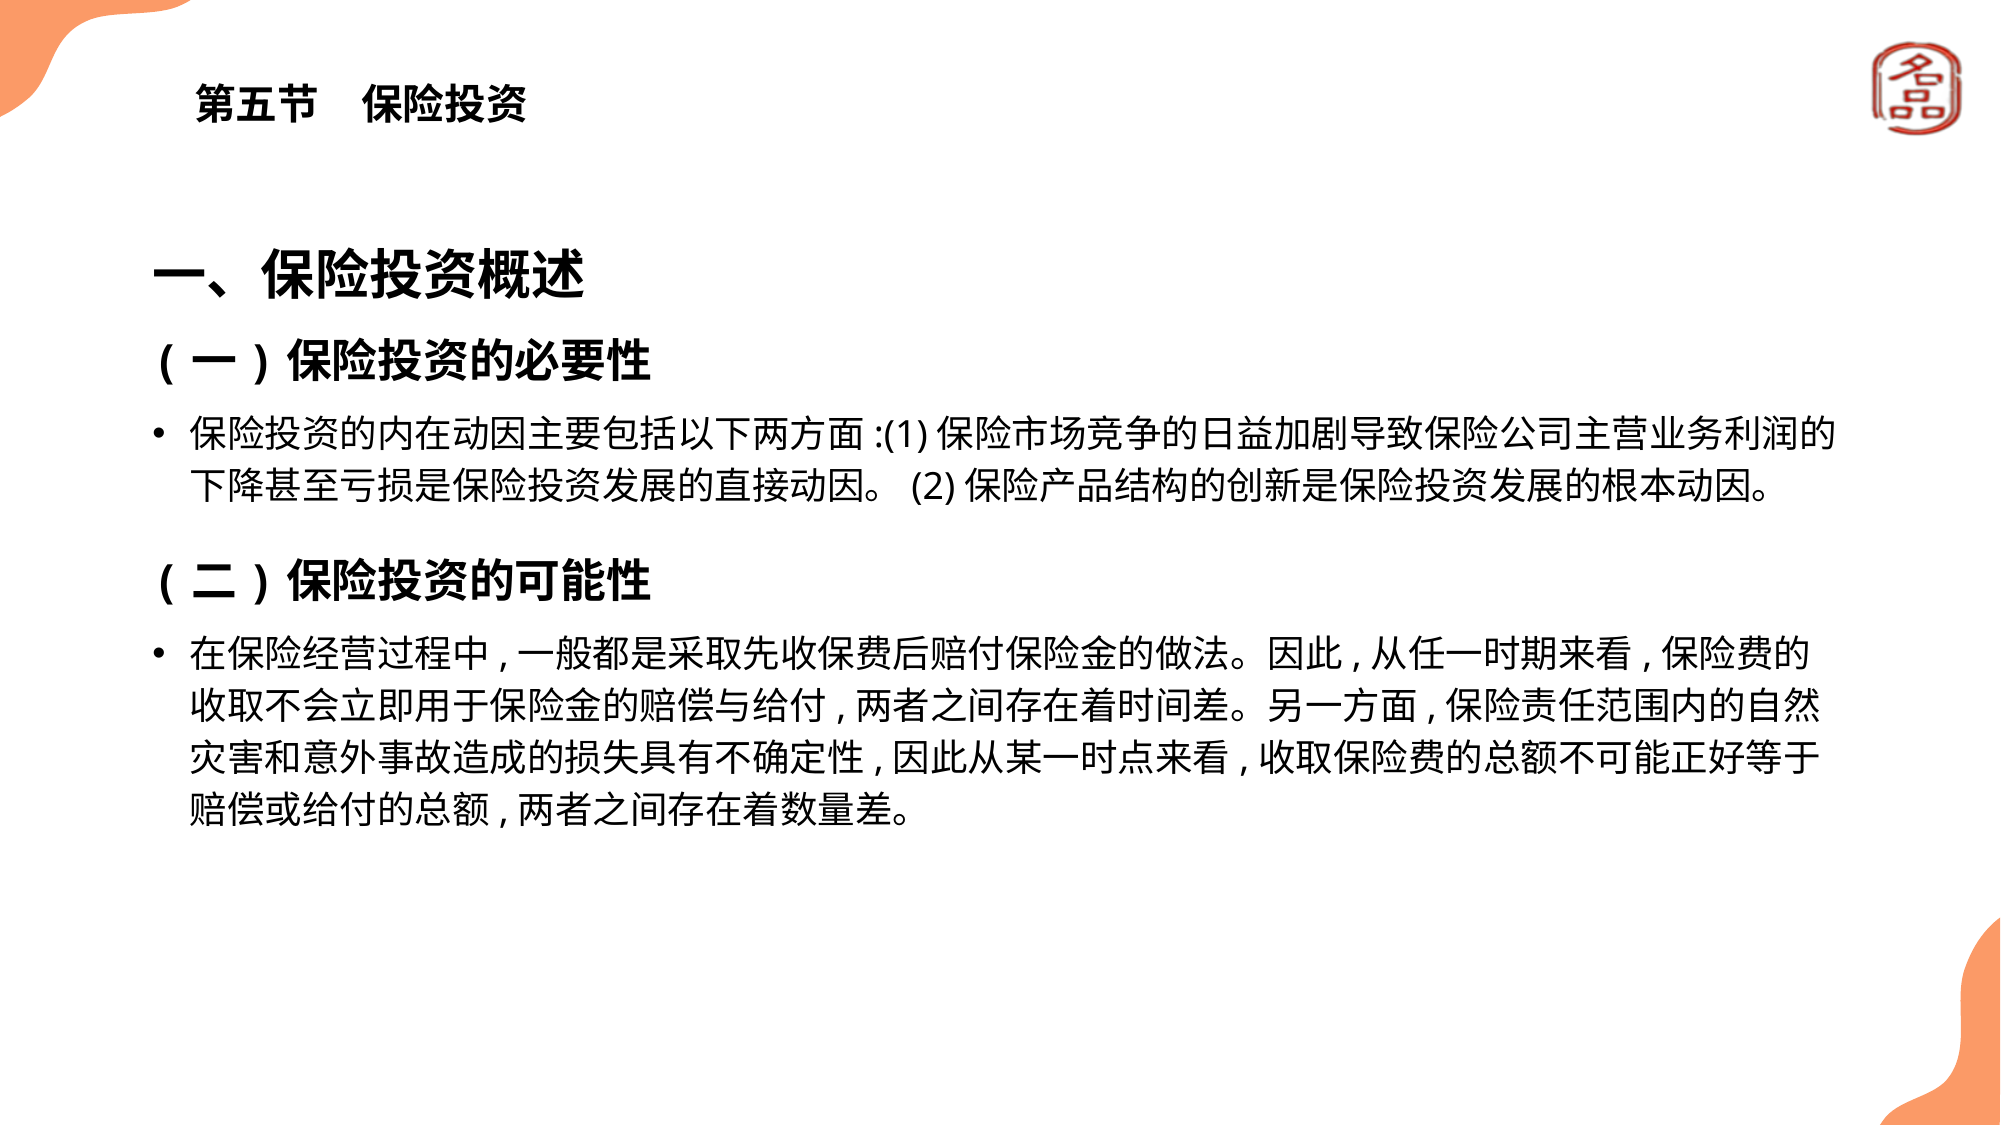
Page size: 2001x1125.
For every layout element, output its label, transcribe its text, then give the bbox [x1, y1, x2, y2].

list 一、保险投资概述 (一)保险投资的必要性 保险投资的内在动因主要包括以下两方面:(1)保险市场竞争的日益加剧导致保险公司主营业务利润的下降甚至亏损是保险投资发展的直接动因。(2)保险产品结构的创新是保险投资发展的根本动因。 (二)保险投资的可能性 在保险经营过程中,一般都是采取先收保费后赔付保险金的做法。因此,从任一时期来看,保险费的收取不会立即用于保险金的赔偿与给付,两者之间存在着时间差。另一方面,保险责任范围内的自然灾害和意外事故造成的损失具有不确定性,因此从某一时点来看,收取保险费的总额不可能正好等于赔偿或给付的总额,两者之间存在着数量差。 [137, 217, 1863, 1031]
title 第五节 保险投资 [137, 60, 1863, 152]
picture [1861, 10, 1990, 147]
